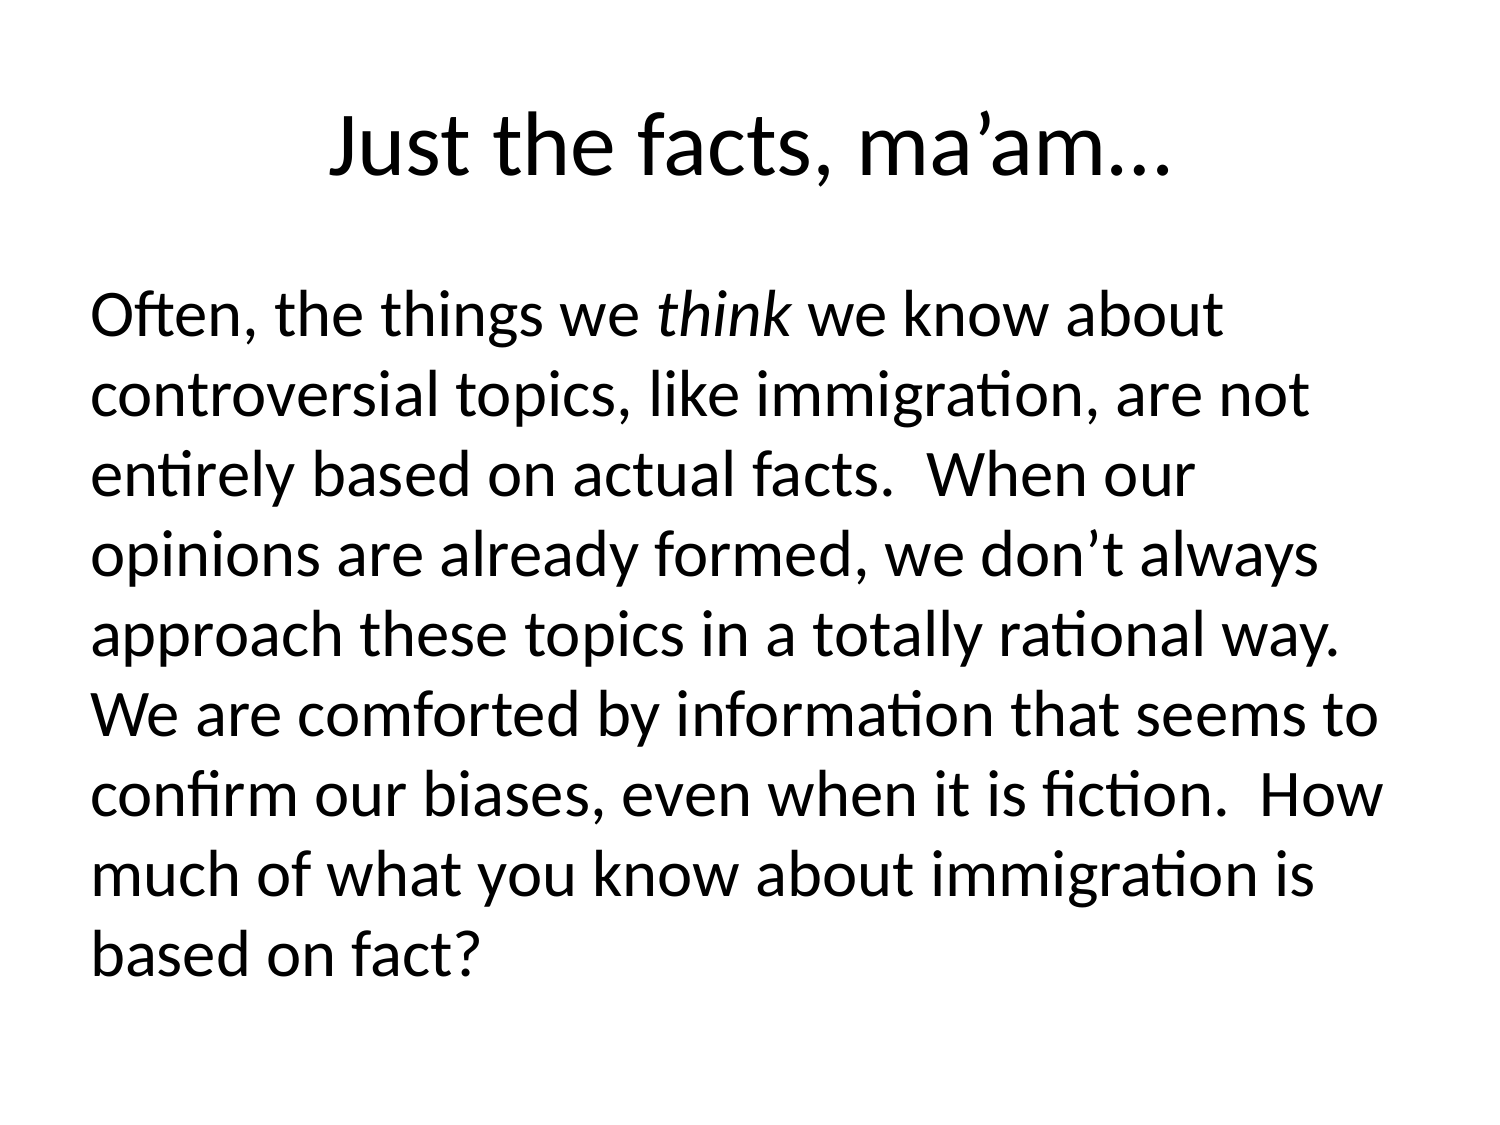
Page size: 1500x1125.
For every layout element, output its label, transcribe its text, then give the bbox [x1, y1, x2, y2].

list Often, the things we think we know about controversial topics, like immigration, are not entirely based on actual facts. When our opinions are already formed, we don’t always approach these topics in a totally rational way. We are comforted by information that seems to confirm our biases, even when it is fiction. How much of what you know about immigration is based on fact? [75, 262, 1425, 1005]
title Just the facts, ma’am… [75, 45, 1425, 233]
